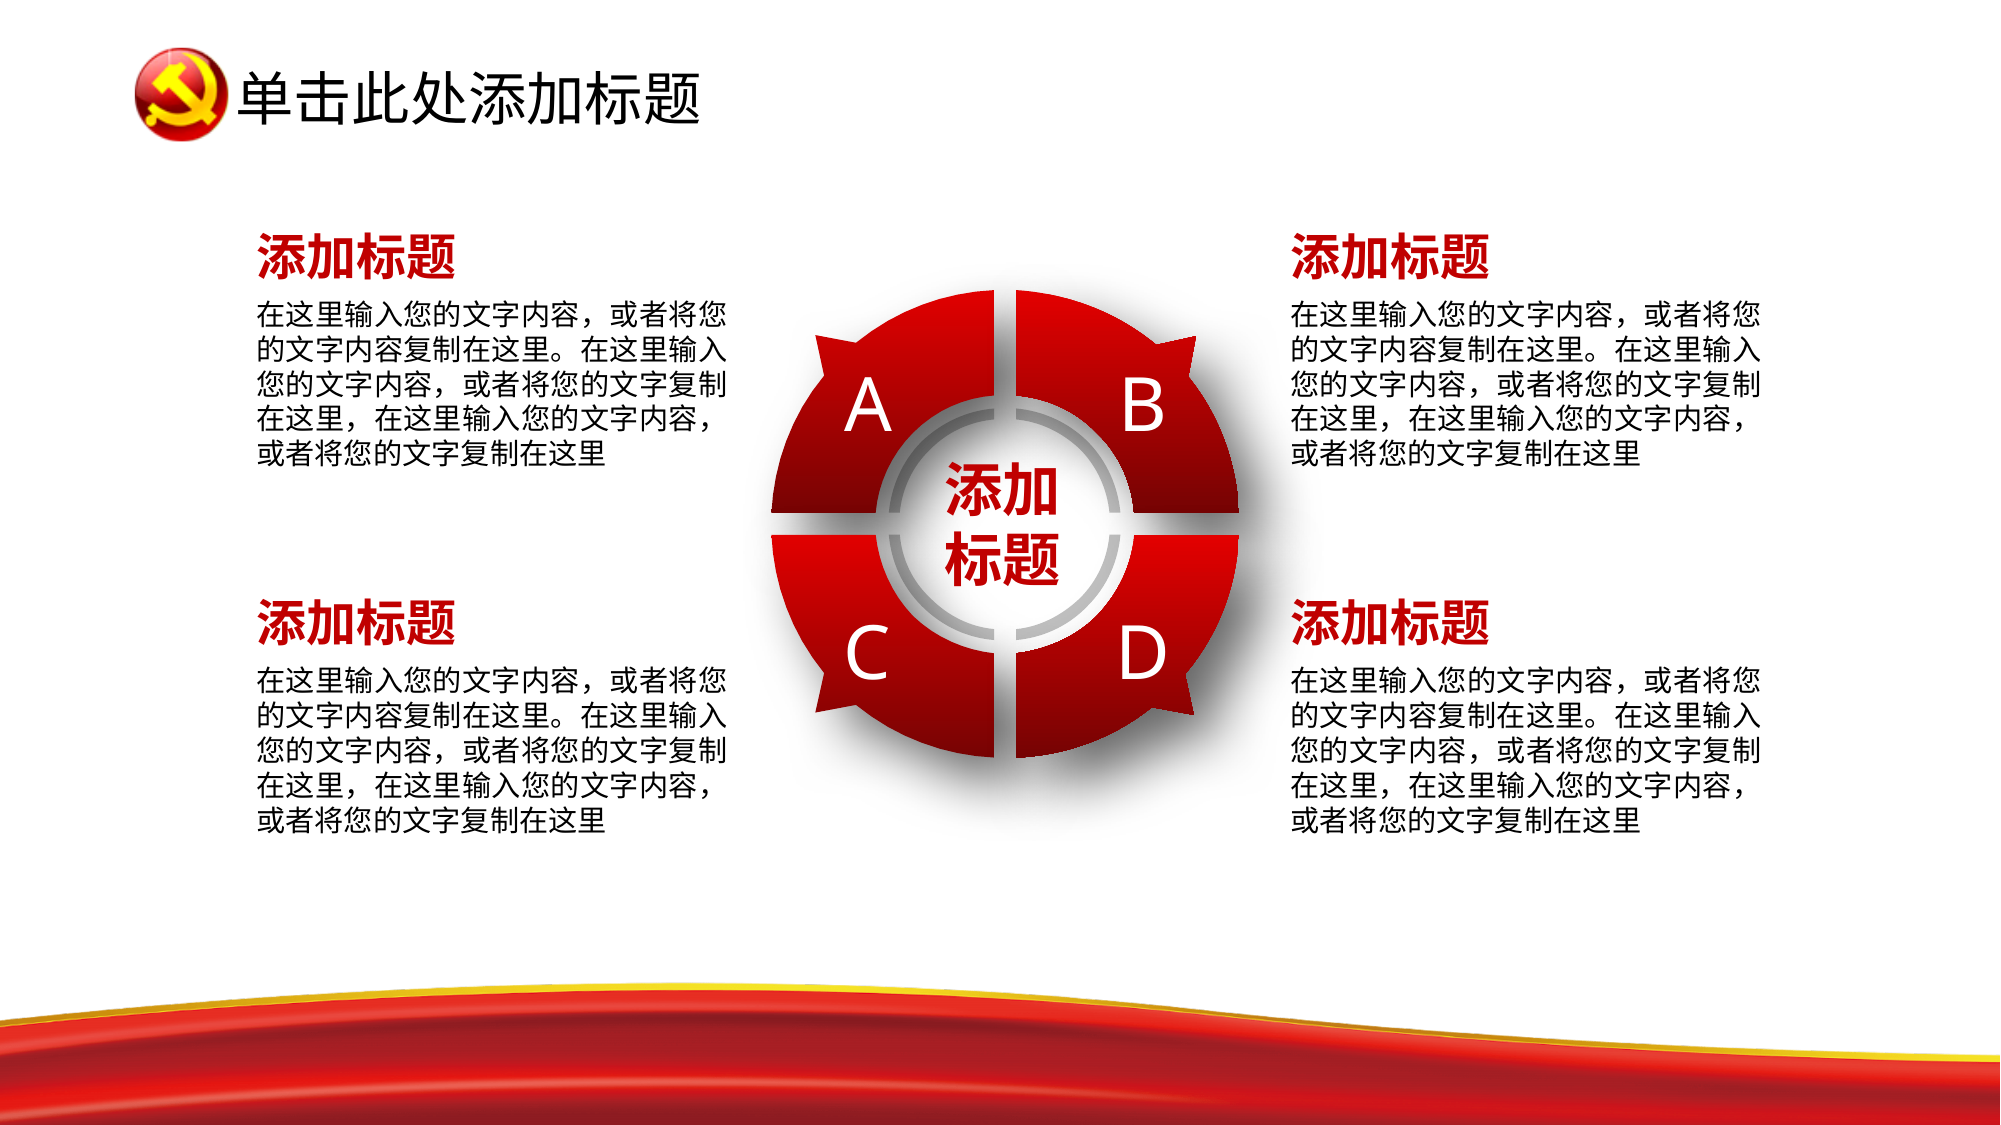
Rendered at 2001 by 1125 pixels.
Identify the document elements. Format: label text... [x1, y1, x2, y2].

text_box 添加标题 [241, 217, 743, 288]
text_box 在这里输入您的文字内容，或者将您的文字内容复制在这里。在这里输入您的文字内容，或者将您的文字复制在这里，在这里输入您的文字内容，或者将您的文字复制在这里 [1275, 654, 1777, 880]
picture [88, 26, 281, 174]
text_box D [1102, 598, 1183, 701]
text_box 在这里输入您的文字内容，或者将您的文字内容复制在这里。在这里输入您的文字内容，或者将您的文字复制在这里，在这里输入您的文字内容，或者将您的文字复制在这里 [241, 654, 743, 880]
text_box 添加标题 [1275, 217, 1777, 288]
picture [0, 900, 2000, 1125]
text_box 添加标题 [912, 445, 1093, 601]
text_box A [831, 350, 905, 453]
text_box [1016, 534, 1119, 638]
text_box [770, 533, 996, 759]
text_box 在这里输入您的文字内容，或者将您的文字内容复制在这里。在这里输入您的文字内容，或者将您的文字复制在这里，在这里输入您的文字内容，或者将您的文字复制在这里 [1275, 288, 1777, 514]
text_box 单击此处添加标题 [281, 52, 722, 143]
text_box [770, 288, 996, 514]
text_box [1015, 288, 1241, 514]
text_box 添加标题 [241, 583, 743, 654]
text_box B [1105, 350, 1180, 453]
text_box 在这里输入您的文字内容，或者将您的文字内容复制在这里。在这里输入您的文字内容，或者将您的文字复制在这里，在这里输入您的文字内容，或者将您的文字复制在这里 [241, 288, 743, 514]
text_box [1015, 533, 1241, 759]
text_box 添加标题 [1275, 583, 1777, 654]
text_box C [831, 598, 904, 701]
